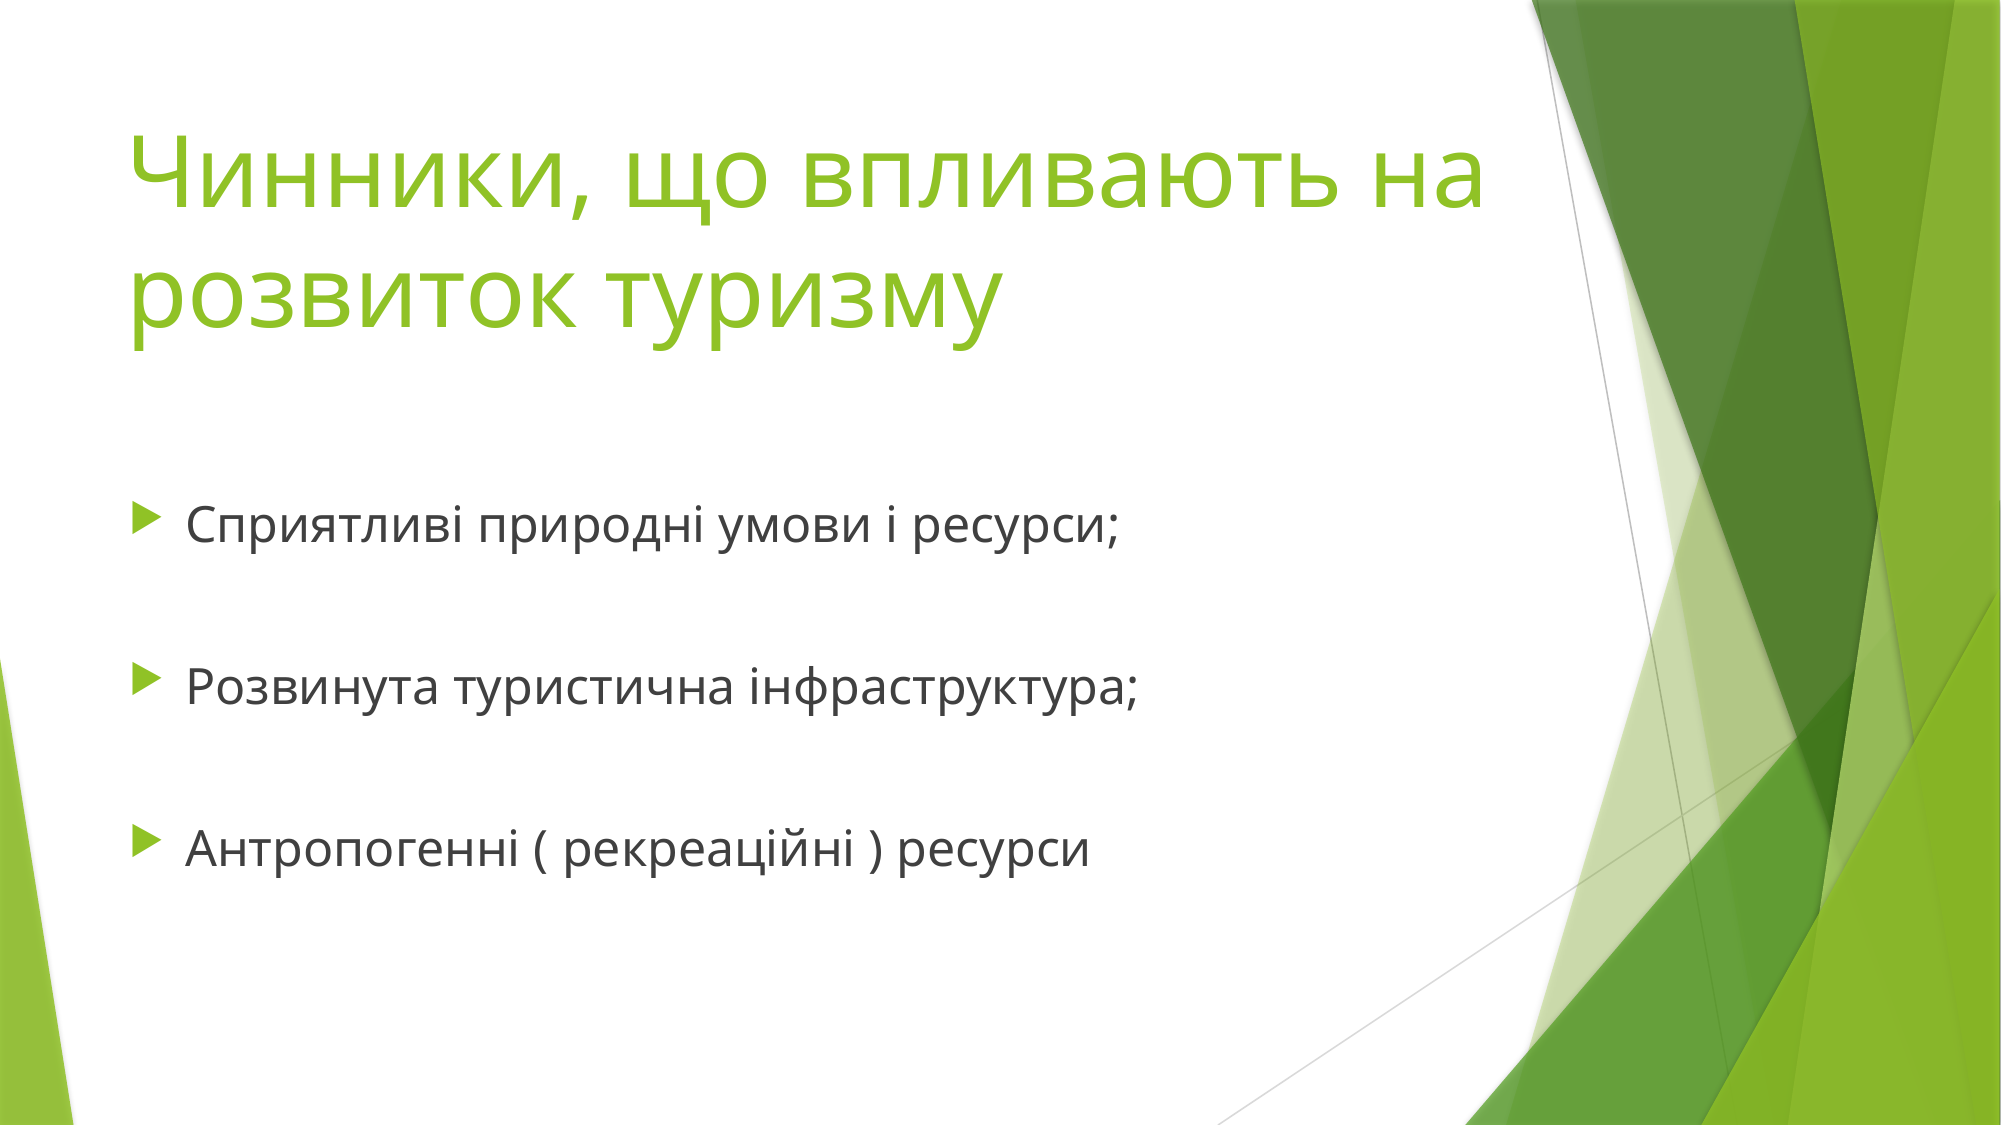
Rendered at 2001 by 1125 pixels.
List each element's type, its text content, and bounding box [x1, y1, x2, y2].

title Чинники, що впливають на розвиток туризму [111, 99, 1522, 317]
list Сприятливі природні умови і ресурси; Розвинута туристична інфраструктура; Антропогенні ( рекреаційні ) ресурси [113, 485, 1525, 1122]
